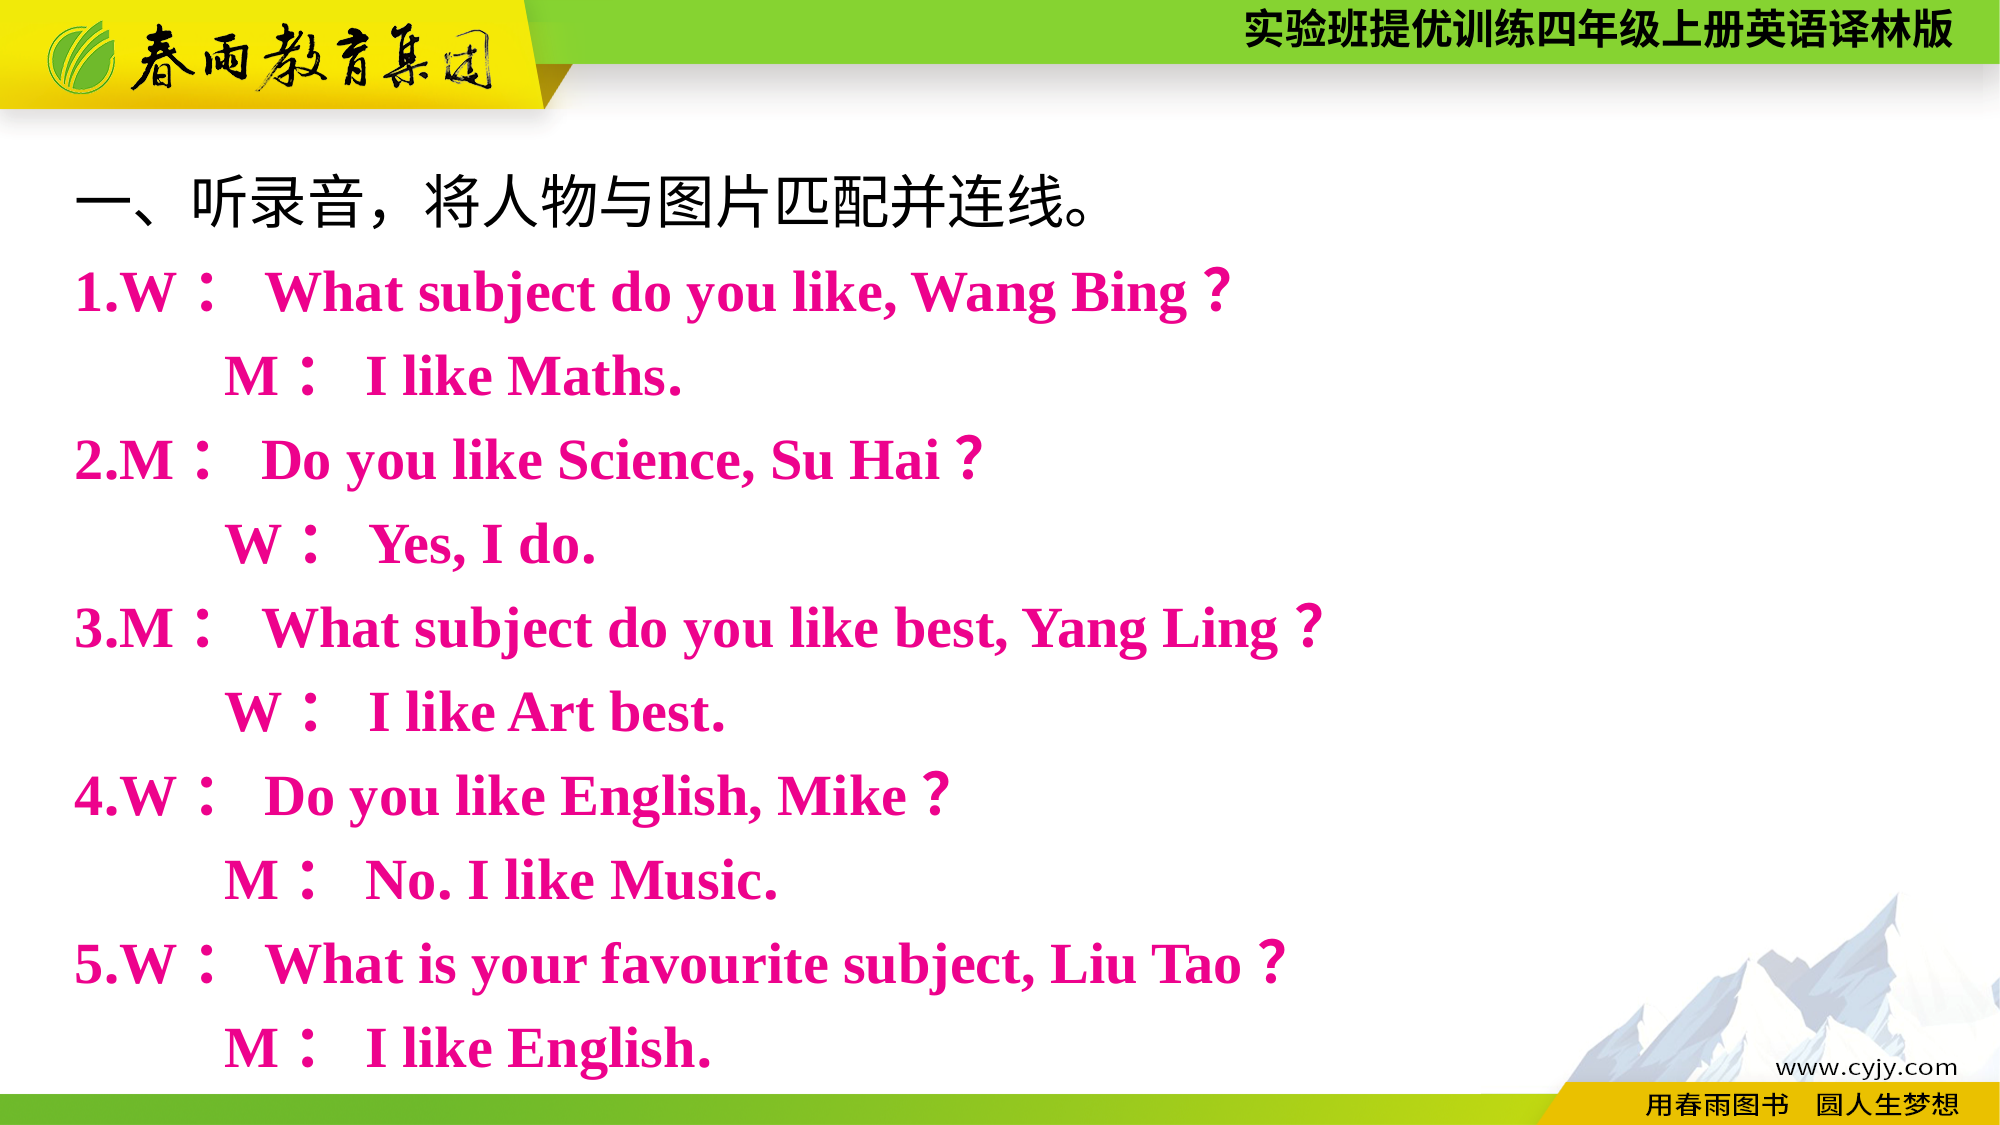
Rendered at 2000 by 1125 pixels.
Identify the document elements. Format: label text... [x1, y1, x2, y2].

text_box 1.W：What subject do you like, Wang Bing？ M：I like Maths. 2.M：Do you like Science, Su Hai？ W：Yes, I do. 3.M：What subject do you like best, Yang Ling？ W：I like Art best. 4.W：Do you like English, Mike？ M：No. I like Music. 5.W：What is your favourite subject, Liu Tao？ M：I like English. [59, 231, 1944, 1087]
list 一、听录音，将人物与图片匹配并连线。 [59, 122, 1944, 231]
picture [0, 0, 2000, 1125]
